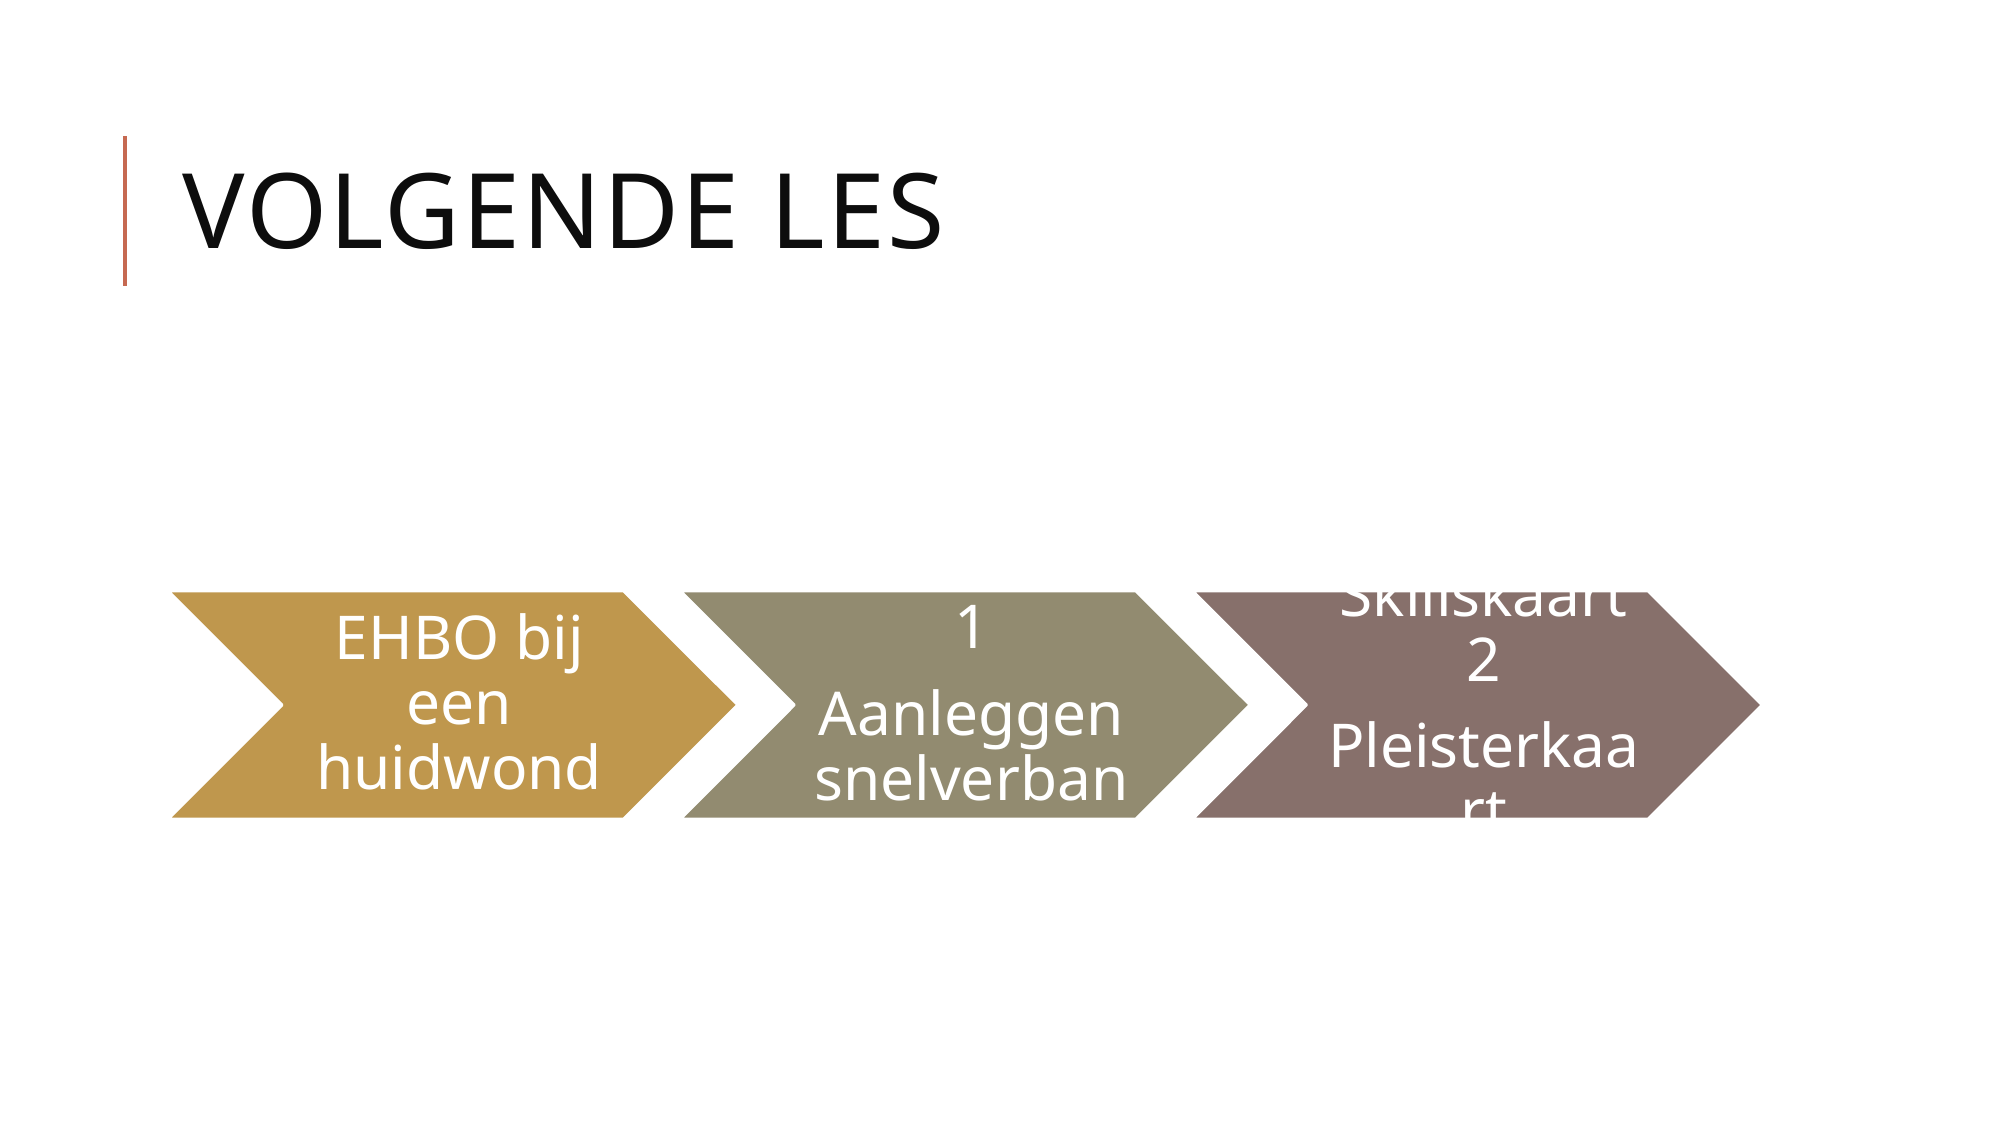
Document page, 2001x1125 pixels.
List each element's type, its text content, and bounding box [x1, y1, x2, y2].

title Volgende les [168, 96, 1763, 342]
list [167, 374, 1763, 1036]
